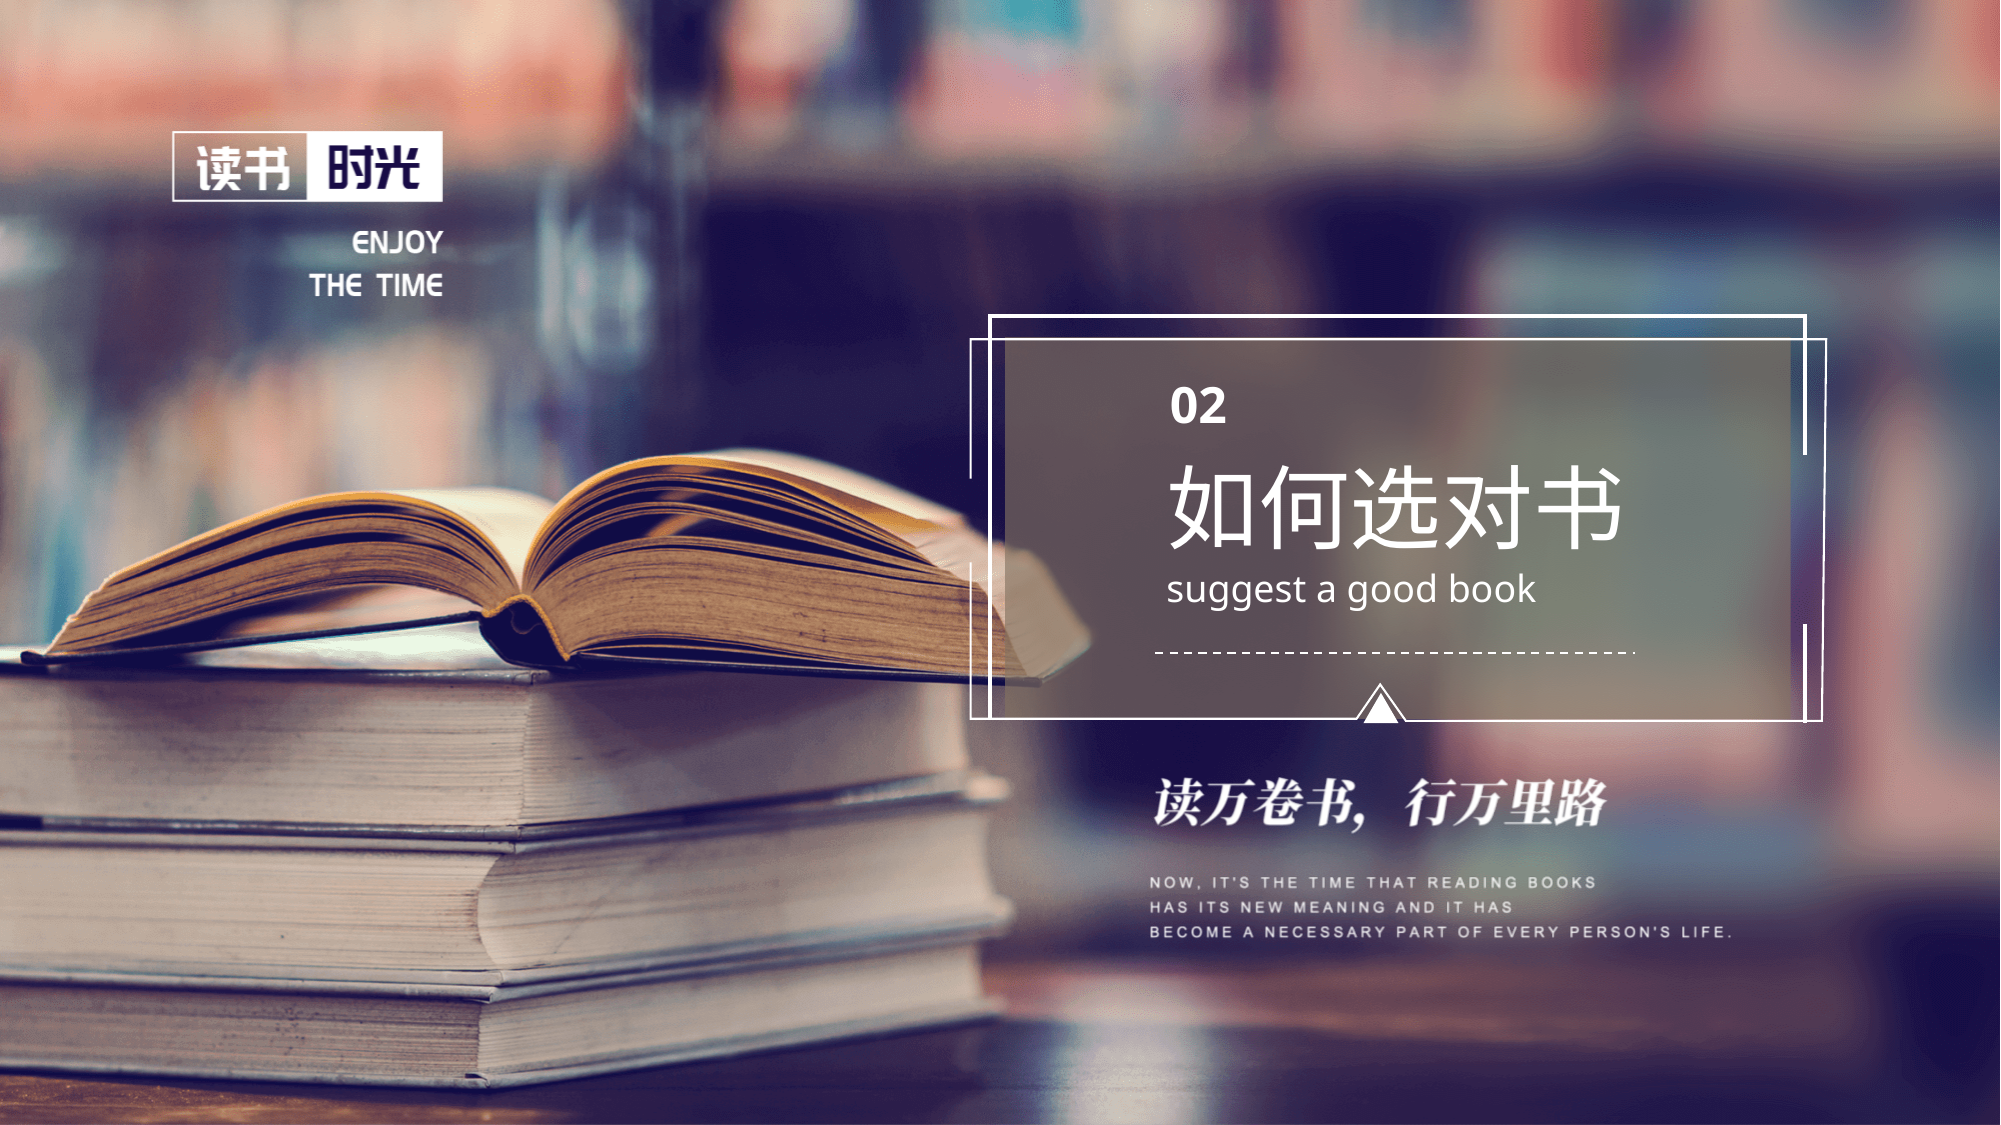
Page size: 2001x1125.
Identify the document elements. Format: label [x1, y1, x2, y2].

text_box [1151, 443, 1652, 653]
text_box [970, 315, 1827, 724]
picture [0, 0, 2000, 1125]
